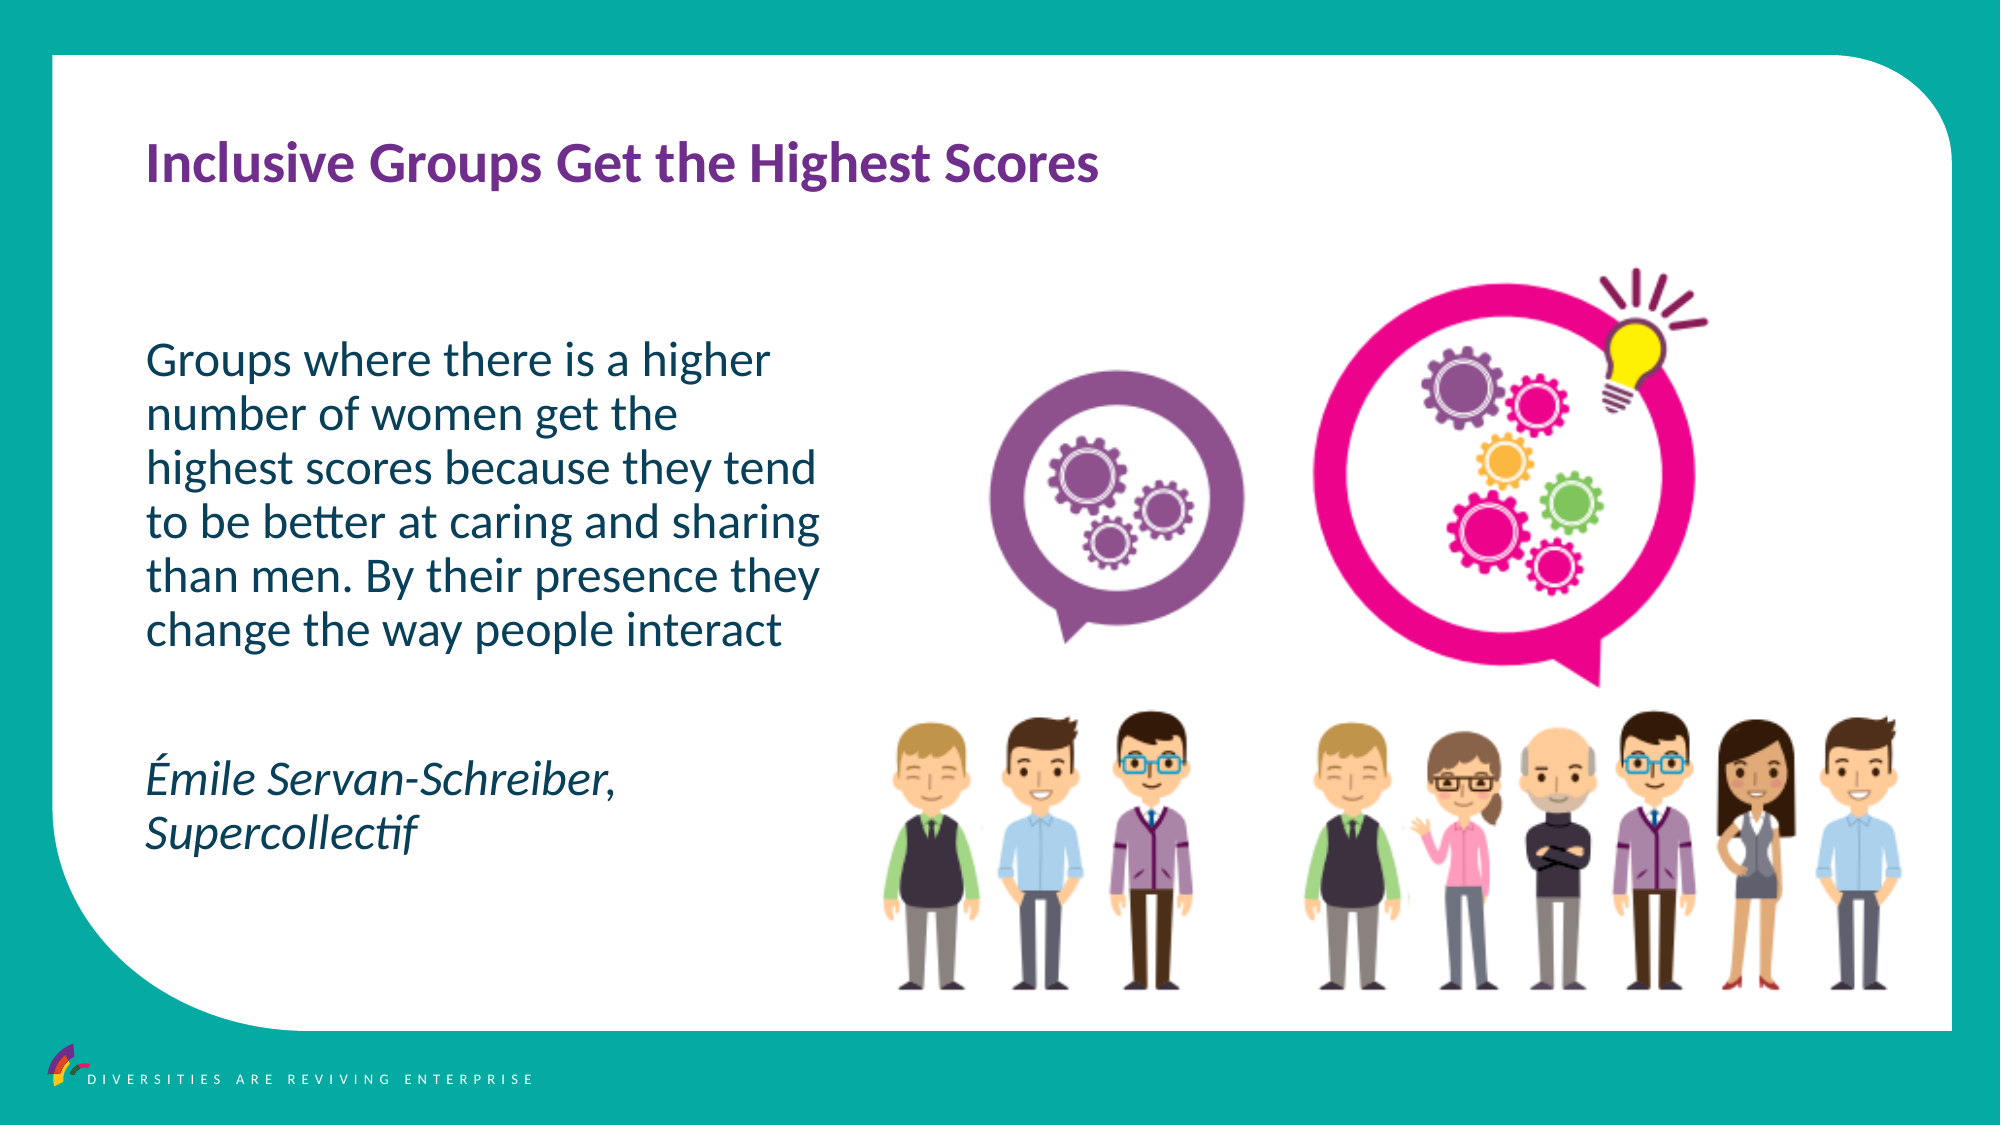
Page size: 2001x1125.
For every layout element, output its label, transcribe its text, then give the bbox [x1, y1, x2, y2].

list Inclusive Groups Get the Highest Scores [130, 124, 1252, 257]
picture [830, 199, 1919, 1031]
list Groups where there is a higher number of women get the highest scores because they tend to be better at caring and sharing than men. By their presence they change the way people interact Émile Servan-Schreiber, Supercollectif [130, 325, 830, 958]
